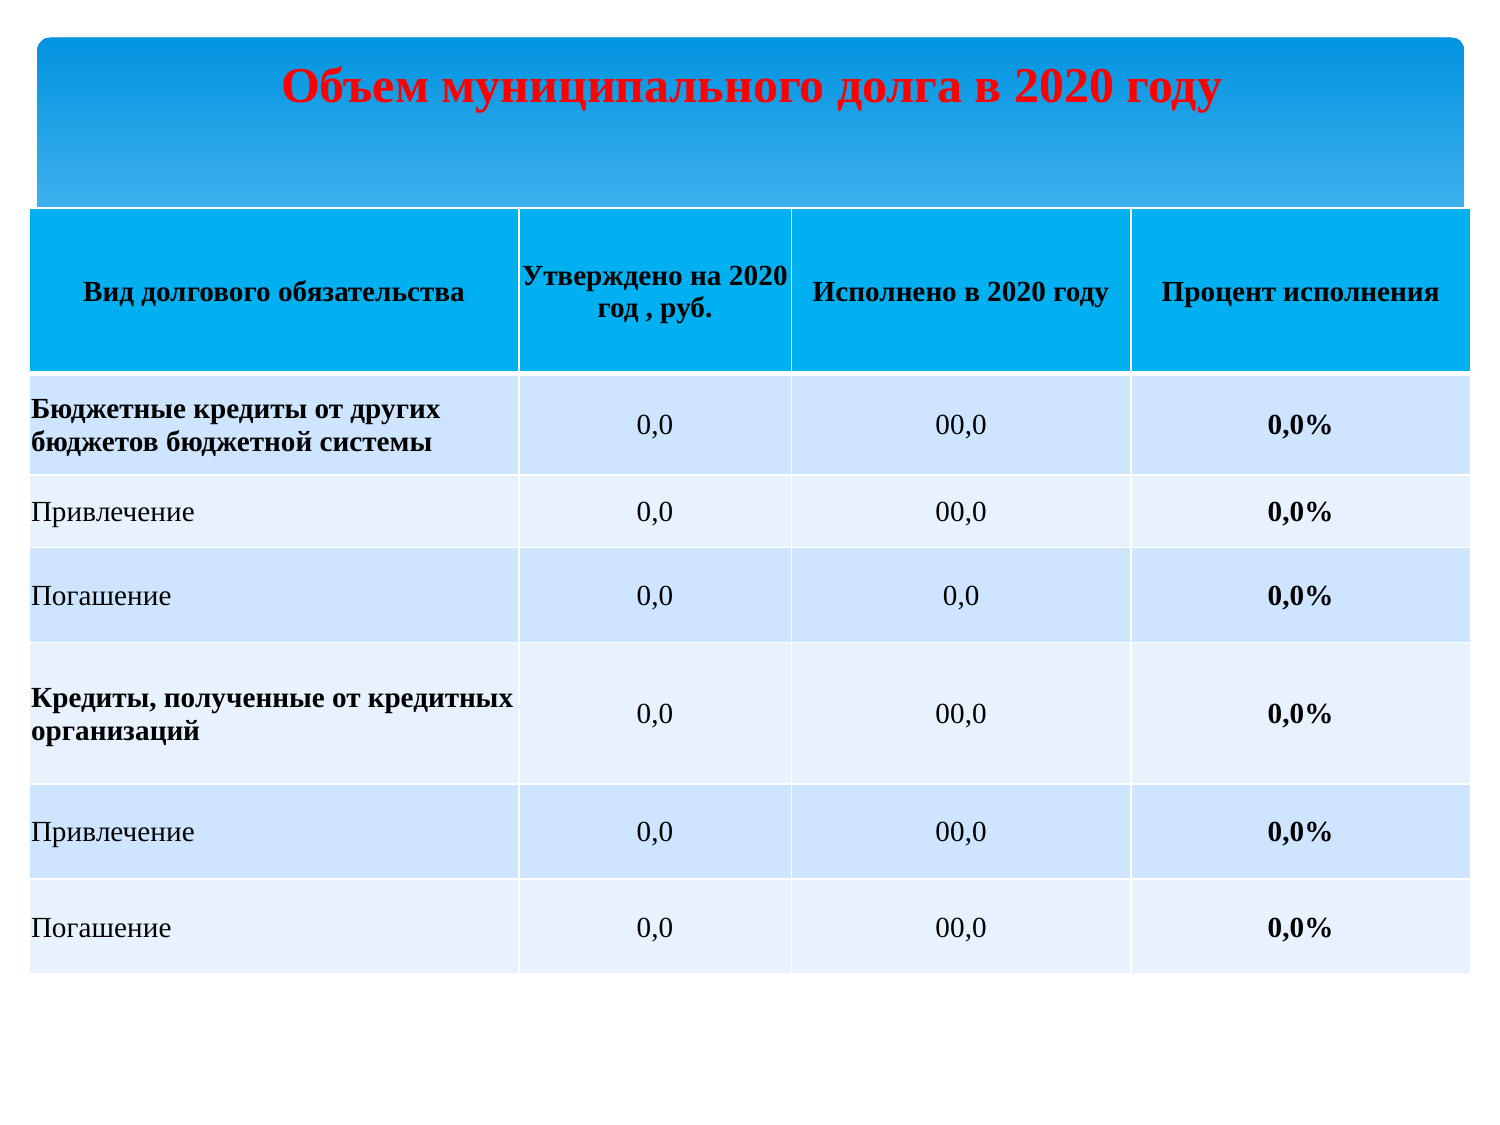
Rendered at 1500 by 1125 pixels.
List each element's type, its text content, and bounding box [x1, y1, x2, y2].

table_cell 0,0 [792, 548, 1130, 642]
table_cell Кредиты, полученные от кредитных организаций [30, 643, 518, 783]
table_cell 0,0 [520, 376, 791, 474]
table_header Исполнено в 2020 году [792, 209, 1130, 371]
table_cell 0,0% [1132, 785, 1470, 878]
table_cell 0,0% [1132, 376, 1470, 474]
table_cell 0,0 [520, 785, 791, 878]
table_cell Привлечение [30, 785, 518, 878]
table_cell Бюджетные кредиты от других бюджетов бюджетной системы [30, 376, 518, 474]
title Объем муниципального долга в 2020 году [76, 19, 1427, 207]
table_cell 00,0 [792, 476, 1130, 547]
table_header Утверждено на 2020 год , руб. [520, 209, 791, 371]
table_cell 0,0% [1132, 548, 1470, 642]
table_header Процент исполнения [1132, 209, 1470, 371]
table_cell Привлечение [30, 476, 518, 547]
table_cell 0,0% [1132, 880, 1470, 973]
table_cell 00,0 [792, 643, 1130, 783]
table_cell 0,0% [1132, 476, 1470, 547]
table_cell Погашение [30, 548, 518, 642]
table_cell 00,0 [792, 376, 1130, 474]
table_cell 0,0 [520, 548, 791, 642]
table_cell 0,0 [520, 643, 791, 783]
table_header Вид долгового обязательства [30, 209, 518, 371]
table_cell 0,0 [520, 880, 791, 973]
table_cell 00,0 [792, 880, 1130, 973]
table_cell 00,0 [792, 785, 1130, 878]
table_cell Погашение [30, 880, 518, 973]
table_cell 0,0 [520, 476, 791, 547]
table_cell 0,0% [1132, 643, 1470, 783]
